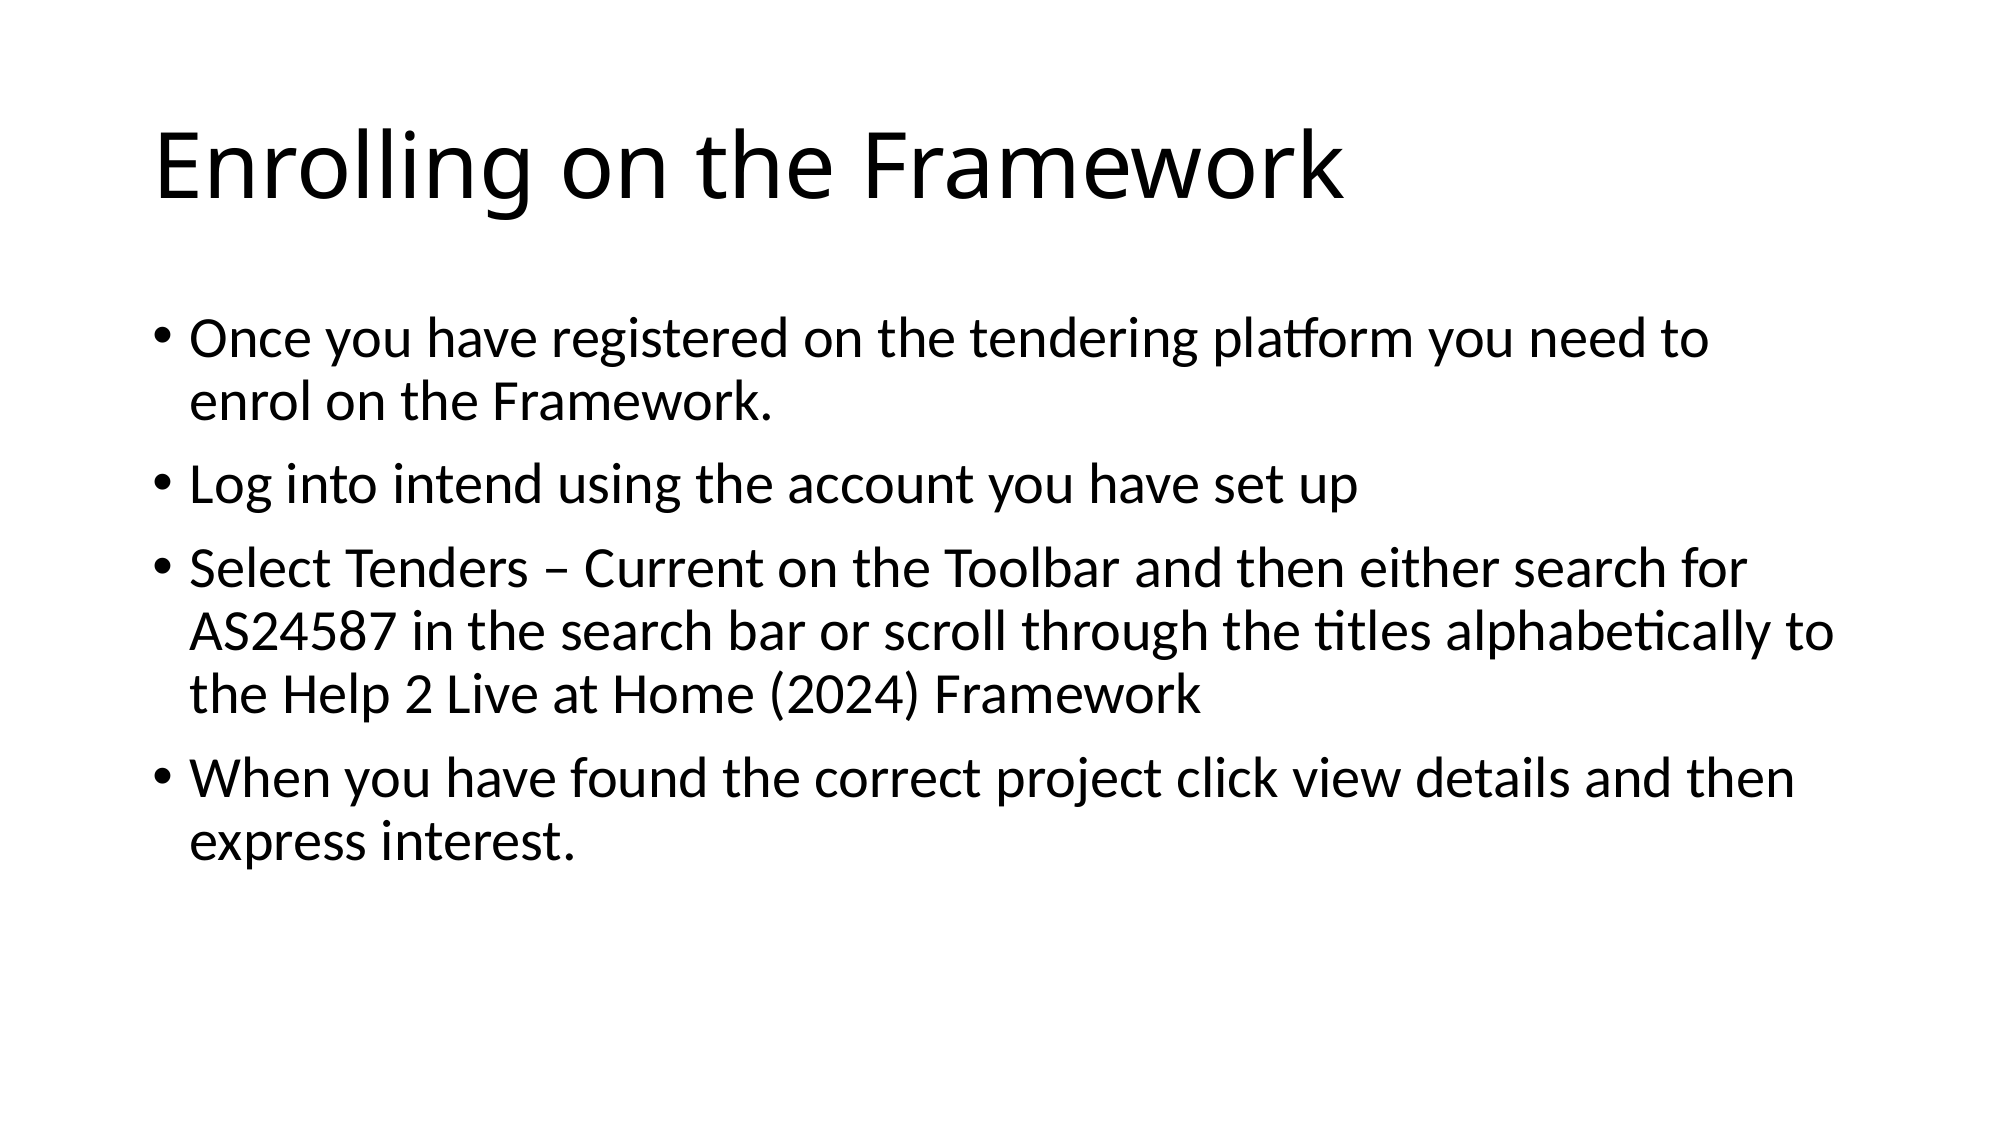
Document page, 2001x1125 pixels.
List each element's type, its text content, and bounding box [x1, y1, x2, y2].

list Once you have registered on the tendering platform you need to enrol on the Framework. Log into intend using the account you have set up Select Tenders – Current on the Toolbar and then either search for AS24587 in the search bar or scroll through the titles alphabetically to the Help 2 Live at Home (2024) Framework When you have found the correct project click view details and then express interest. [137, 299, 1863, 1014]
title Enrolling on the Framework [137, 59, 1863, 278]
